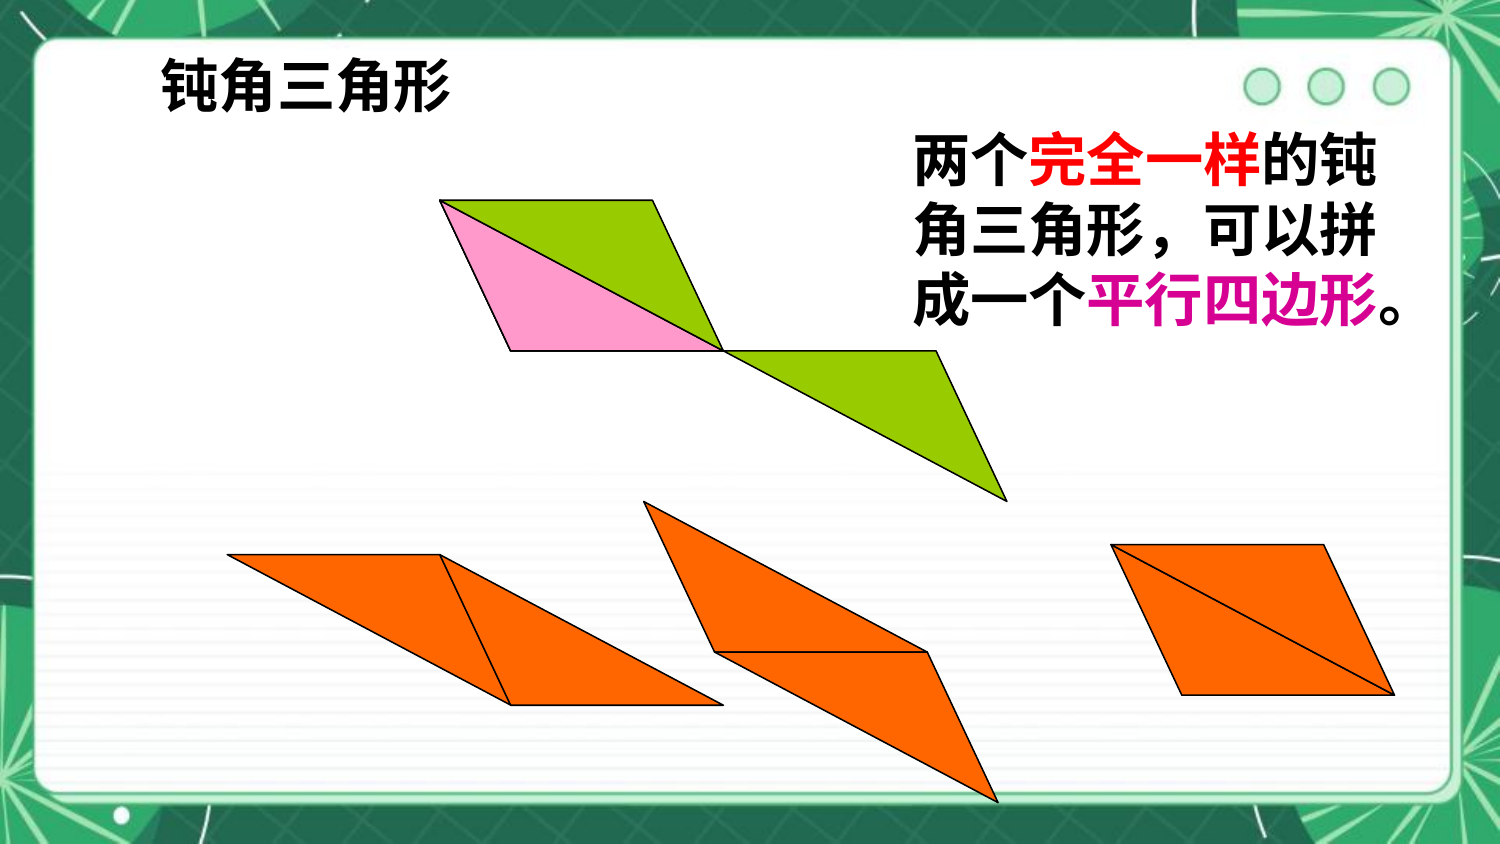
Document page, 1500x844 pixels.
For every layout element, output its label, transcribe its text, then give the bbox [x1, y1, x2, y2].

picture [0, 0, 1500, 844]
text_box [227, 554, 643, 706]
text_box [1110, 544, 1395, 696]
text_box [439, 200, 1007, 502]
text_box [439, 200, 724, 351]
text_box 两个完全一样的钝角三角形，可以拼成一个平行四边形。 [901, 117, 1406, 339]
text_box 钝角三角形 [146, 41, 811, 127]
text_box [643, 501, 999, 803]
